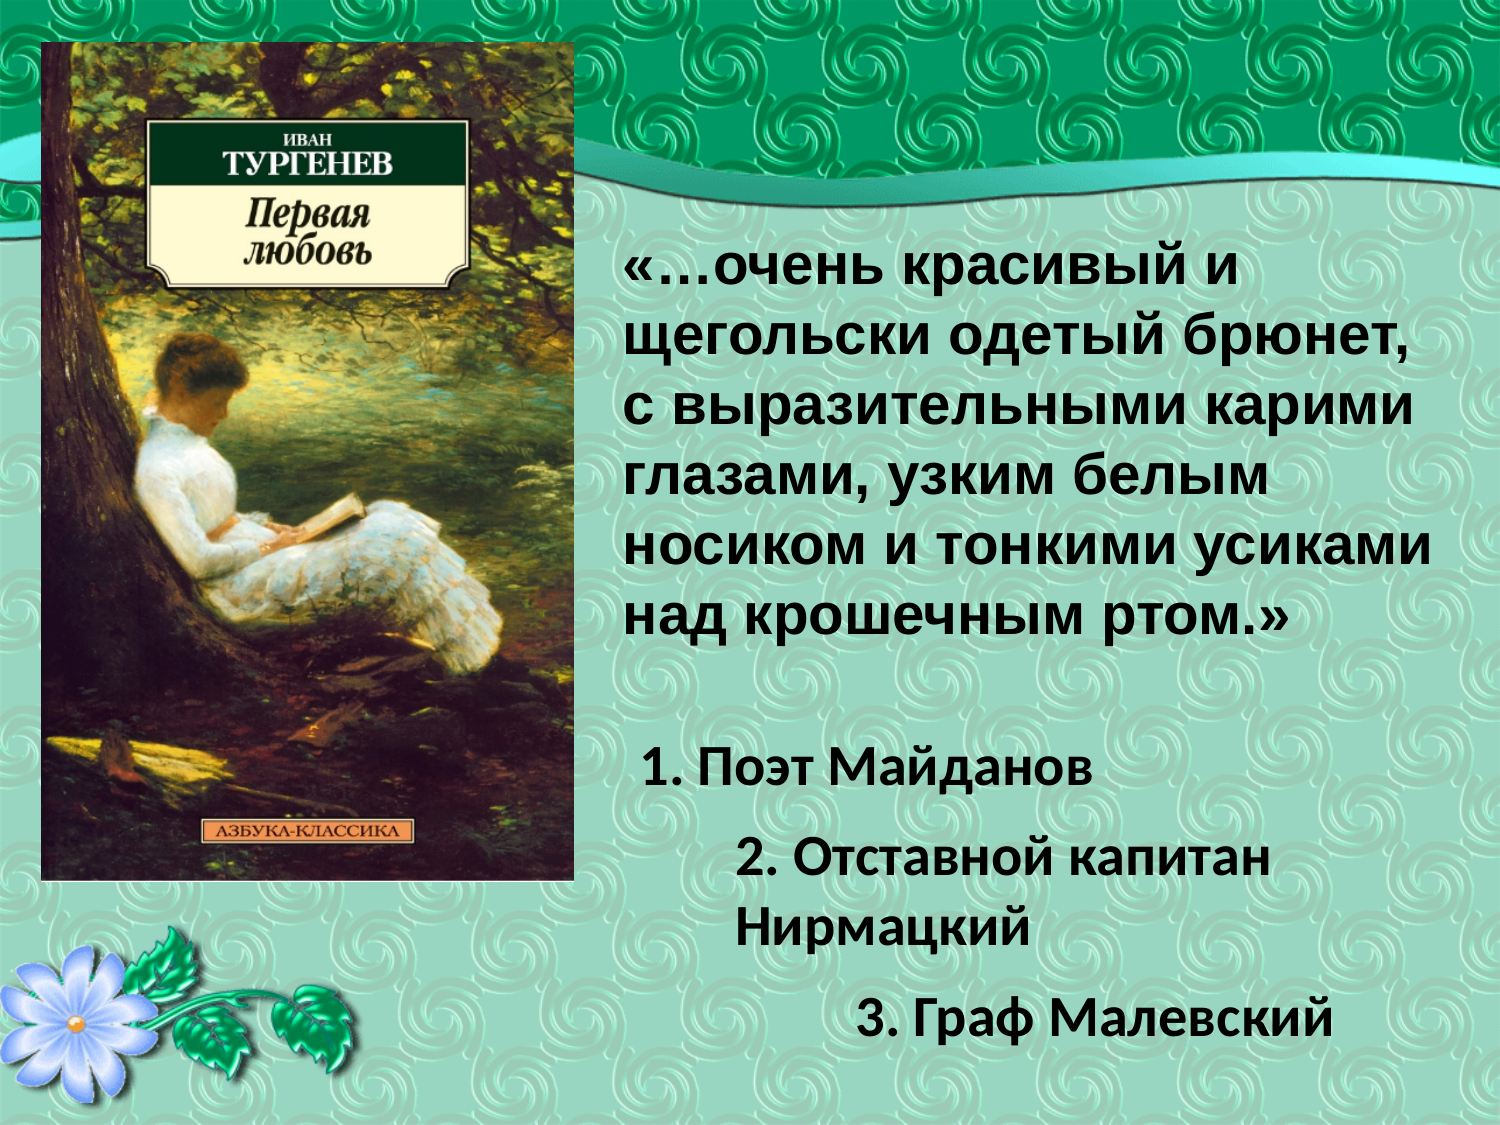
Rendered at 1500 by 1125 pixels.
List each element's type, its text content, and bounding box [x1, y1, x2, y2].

picture [0, 0, 1500, 1125]
text_box 2. Отставной капитан Нирмацкий [720, 809, 1471, 965]
text_box 1. Поэт Майданов [625, 714, 1109, 804]
text_box 3. Граф Малевский [840, 970, 1351, 1055]
text_box «…очень красивый и щегольски одетый брюнет, с выразительными карими глазами, узким белым носиком и тонкими усиками над крошечным ртом.» [608, 218, 1471, 654]
